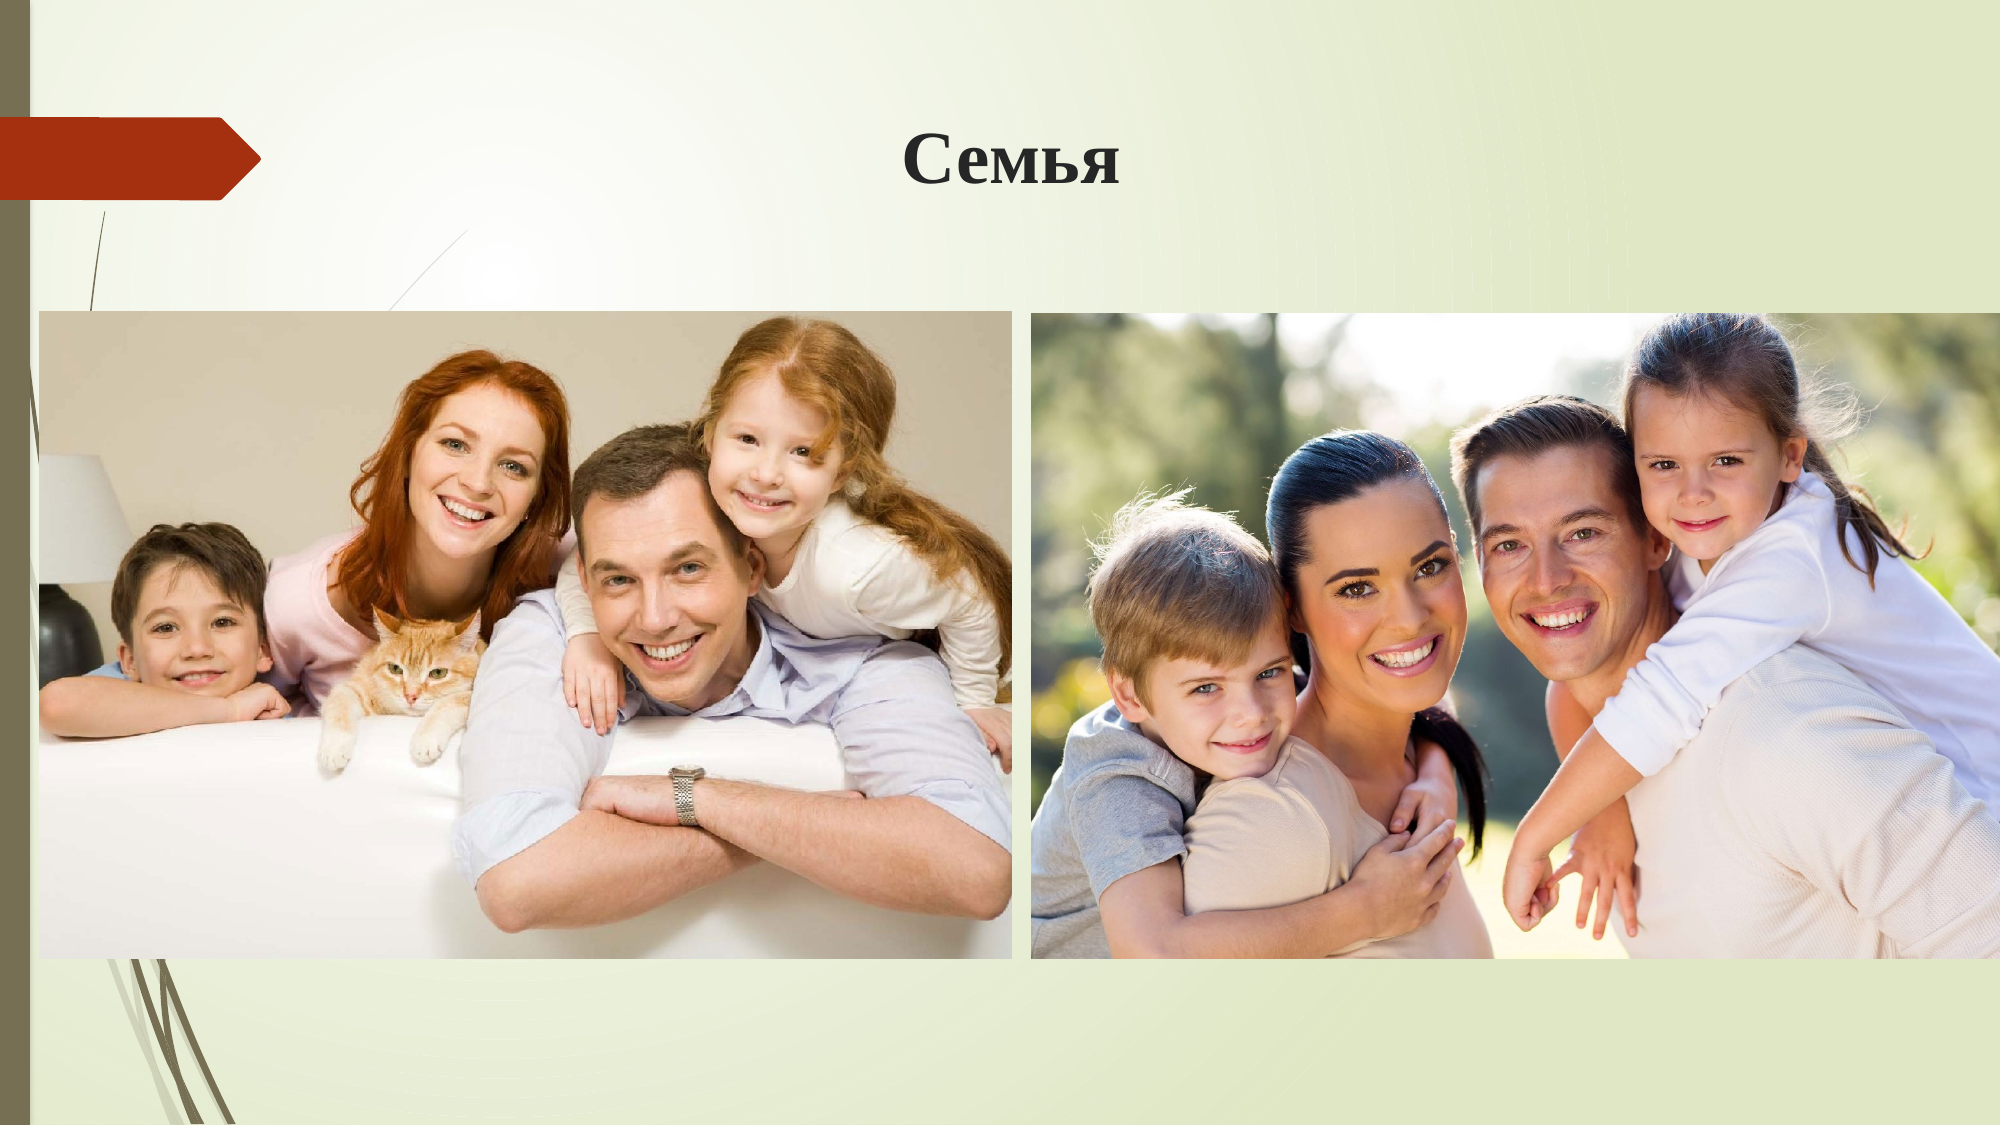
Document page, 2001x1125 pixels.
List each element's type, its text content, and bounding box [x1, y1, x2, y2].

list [39, 311, 1012, 960]
picture [1031, 313, 2000, 960]
title Семья [280, 101, 1743, 312]
